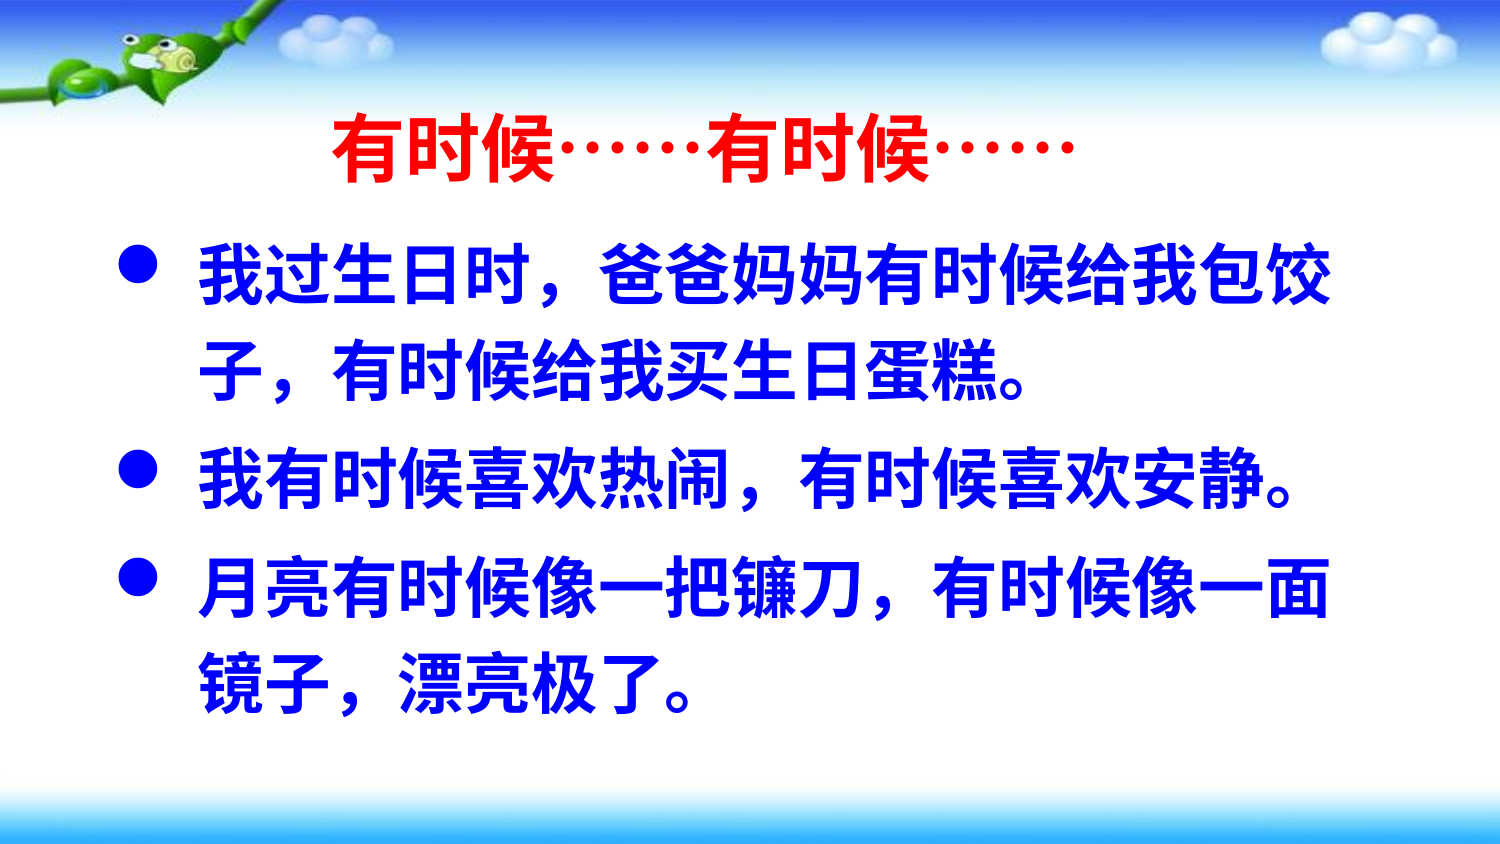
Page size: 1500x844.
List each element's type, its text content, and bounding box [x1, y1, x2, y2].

text_box 有时候……有时候…… [315, 76, 1181, 199]
text_box 我过生日时，爸爸妈妈有时候给我包饺子，有时候给我买生日蛋糕。 我有时候喜欢热闹，有时候喜欢安静。 月亮有时候像一把镰刀，有时候像一面镜子，漂亮极了。 [98, 209, 1398, 729]
picture [0, 0, 1500, 844]
